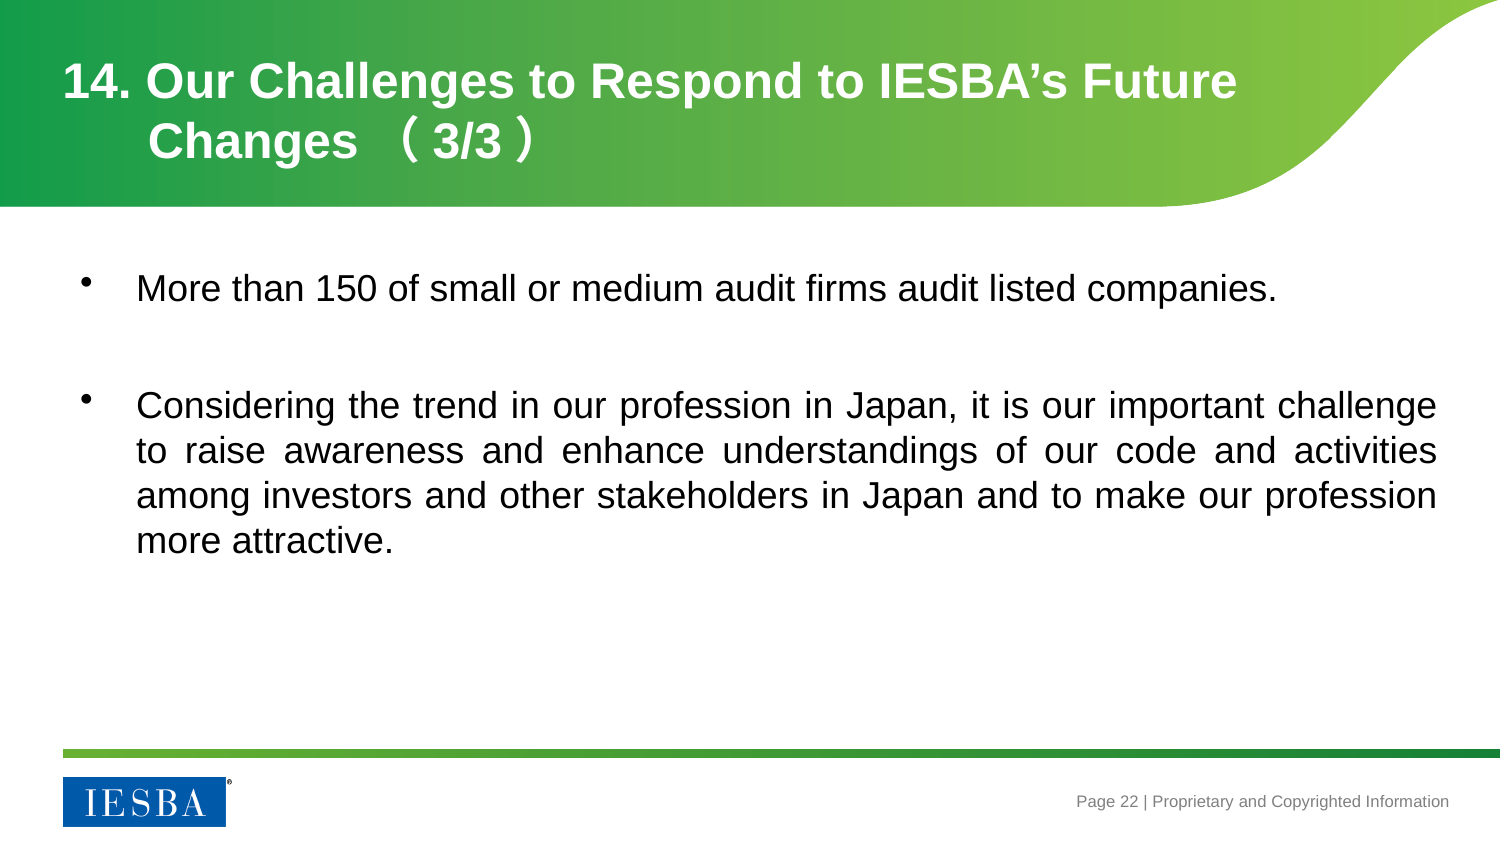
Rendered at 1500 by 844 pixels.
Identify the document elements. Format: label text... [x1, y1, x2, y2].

picture [0, 0, 1500, 207]
list More than 150 of small or medium audit firms audit listed companies. Considering the trend in our profession in Japan, it is our important challenge to raise awareness and enhance understandings of our code and activities among investors and other stakeholders in Japan and to make our profession more attractive. [64, 256, 1453, 635]
picture [63, 777, 232, 827]
title 14. Our Challenges to Respond to IESBA’s Future Changes（3/3） [62, 75, 1300, 142]
